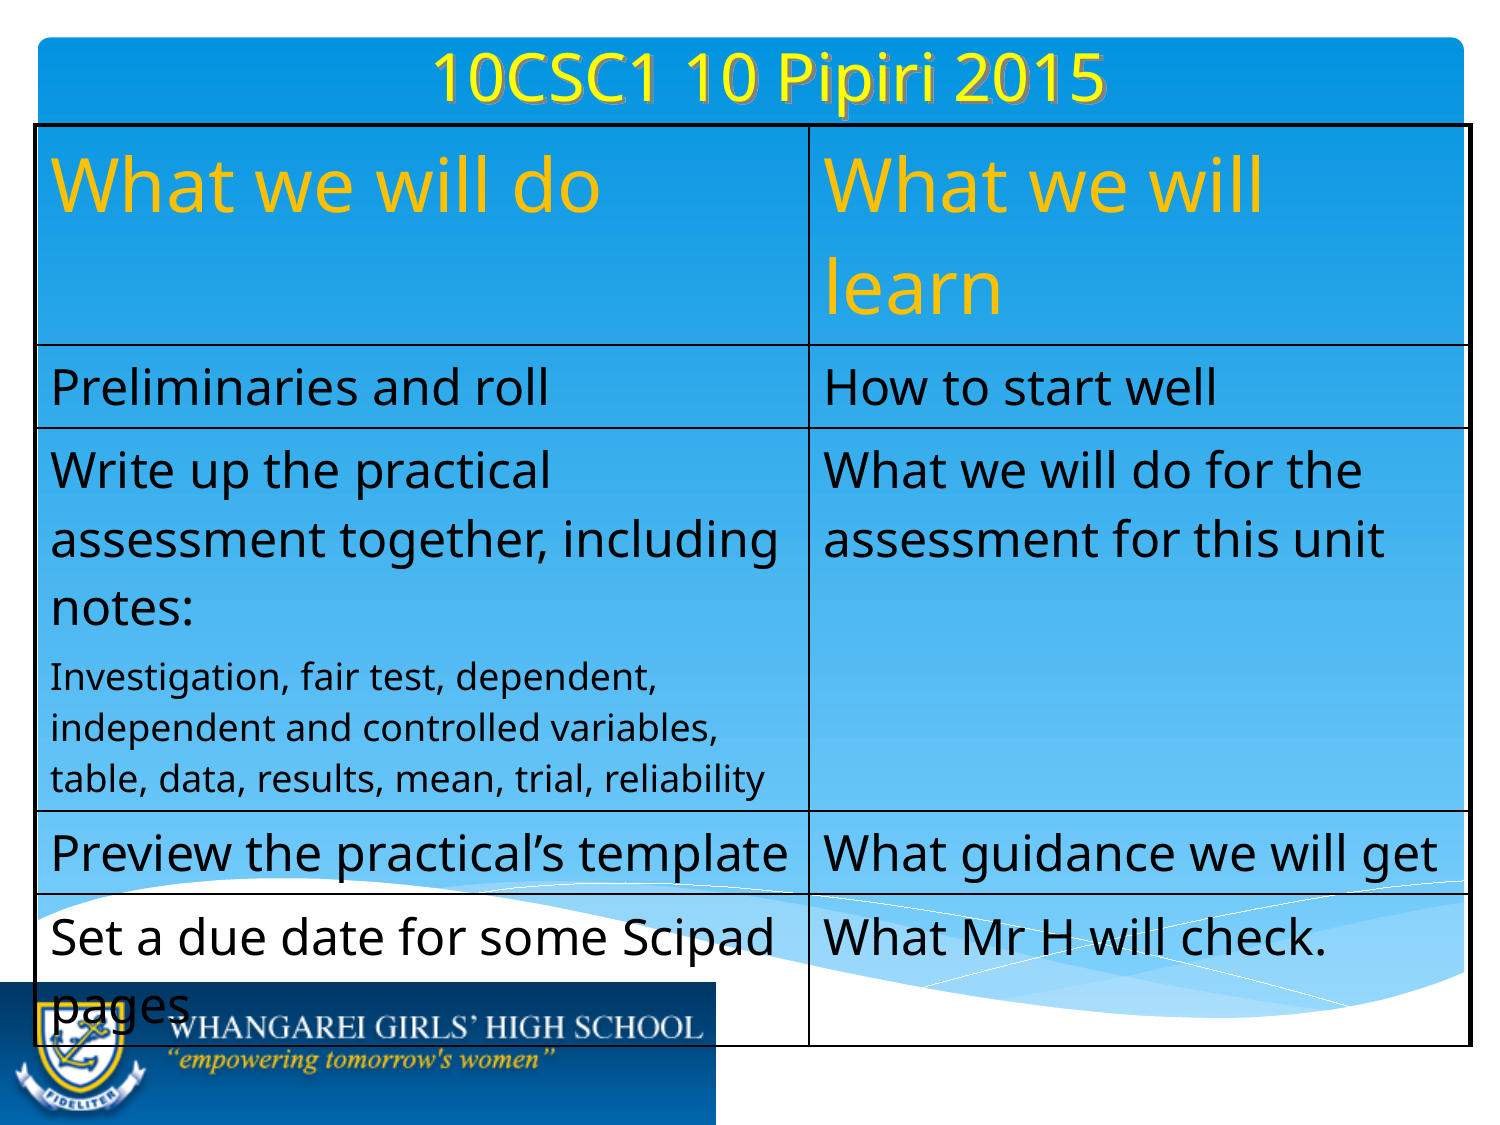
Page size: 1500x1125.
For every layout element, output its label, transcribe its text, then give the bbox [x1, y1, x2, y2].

picture [0, 982, 716, 1125]
table_header What we will do [37, 127, 808, 344]
table_cell What guidance we will get [810, 812, 1468, 893]
table_cell Preview the practical’s template [37, 812, 808, 893]
table_cell Set a due date for some Scipad pages [37, 895, 808, 1045]
text_box 10CSC1 10 Pipiri 2015 [162, 24, 1375, 123]
table_cell Write up the practical assessment together, including notes: Investigation, fair test, dependent, independent and controlled variables, table, data, results, mean, trial, reliability [37, 429, 808, 810]
table_cell How to start well [810, 346, 1468, 427]
table_cell Preliminaries and roll [37, 346, 808, 427]
table_cell What we will do for the assessment for this unit [810, 429, 1468, 810]
table_header What we will learn [810, 127, 1468, 344]
table_cell What Mr H will check. [810, 895, 1468, 1045]
